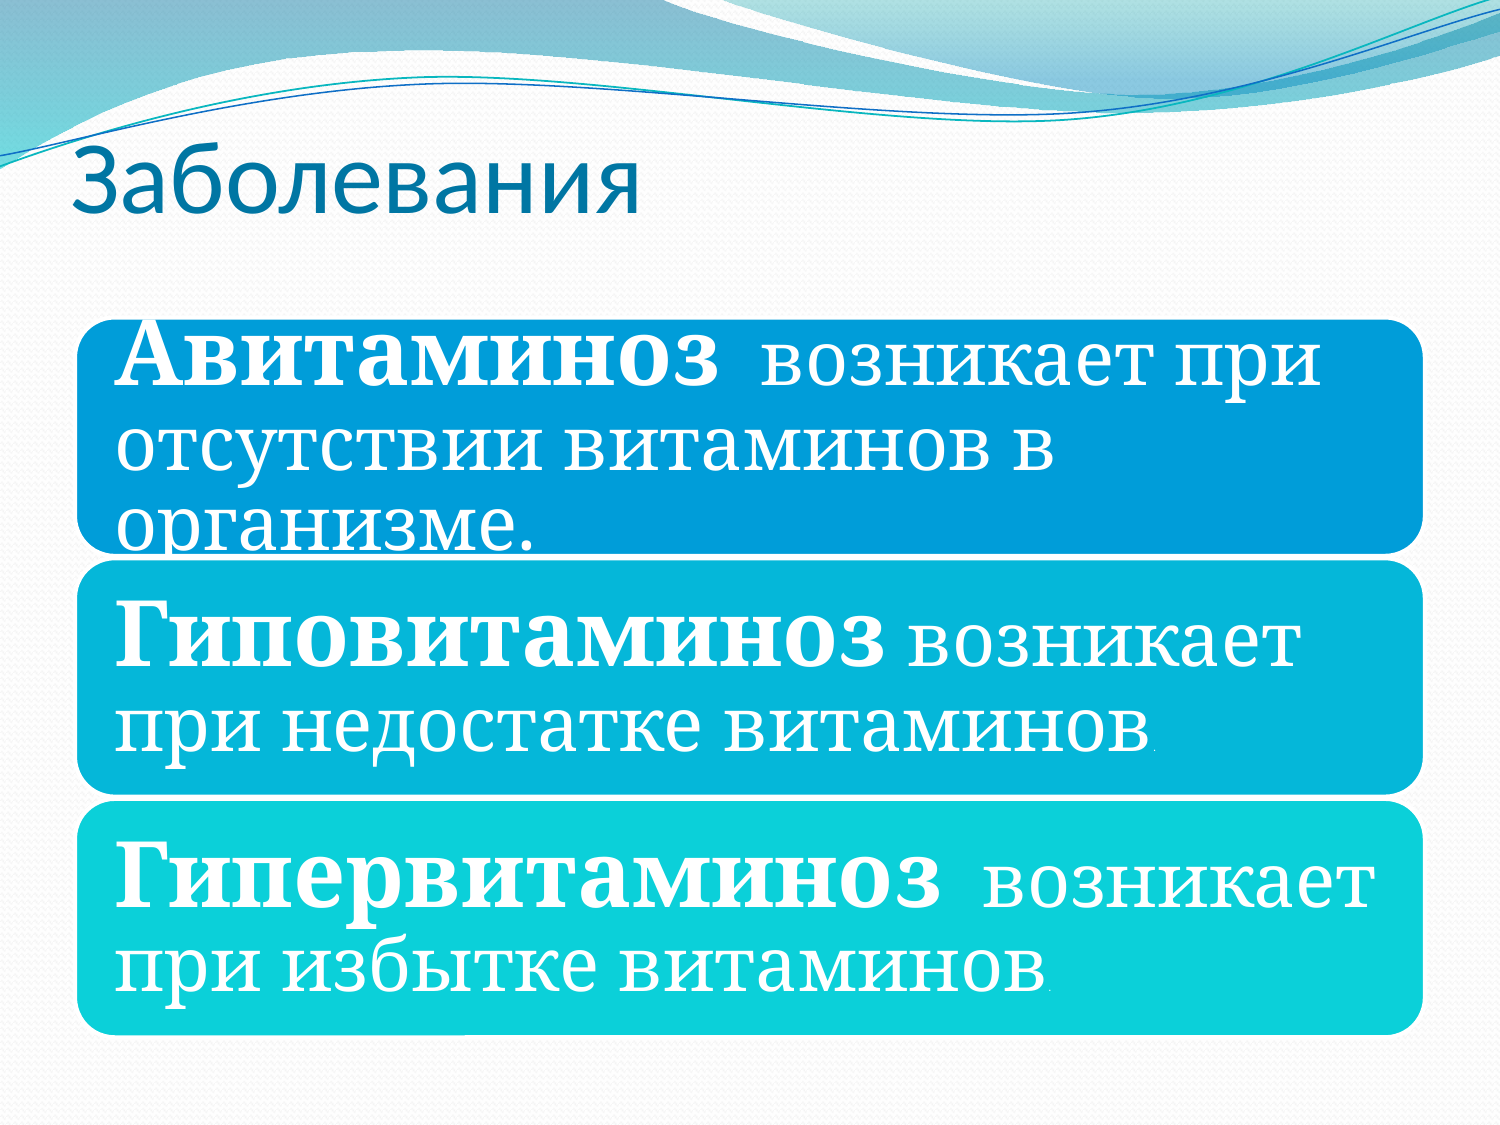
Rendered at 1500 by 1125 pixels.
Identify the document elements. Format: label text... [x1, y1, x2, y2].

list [74, 317, 1426, 1038]
title Заболевания [70, 46, 1421, 235]
